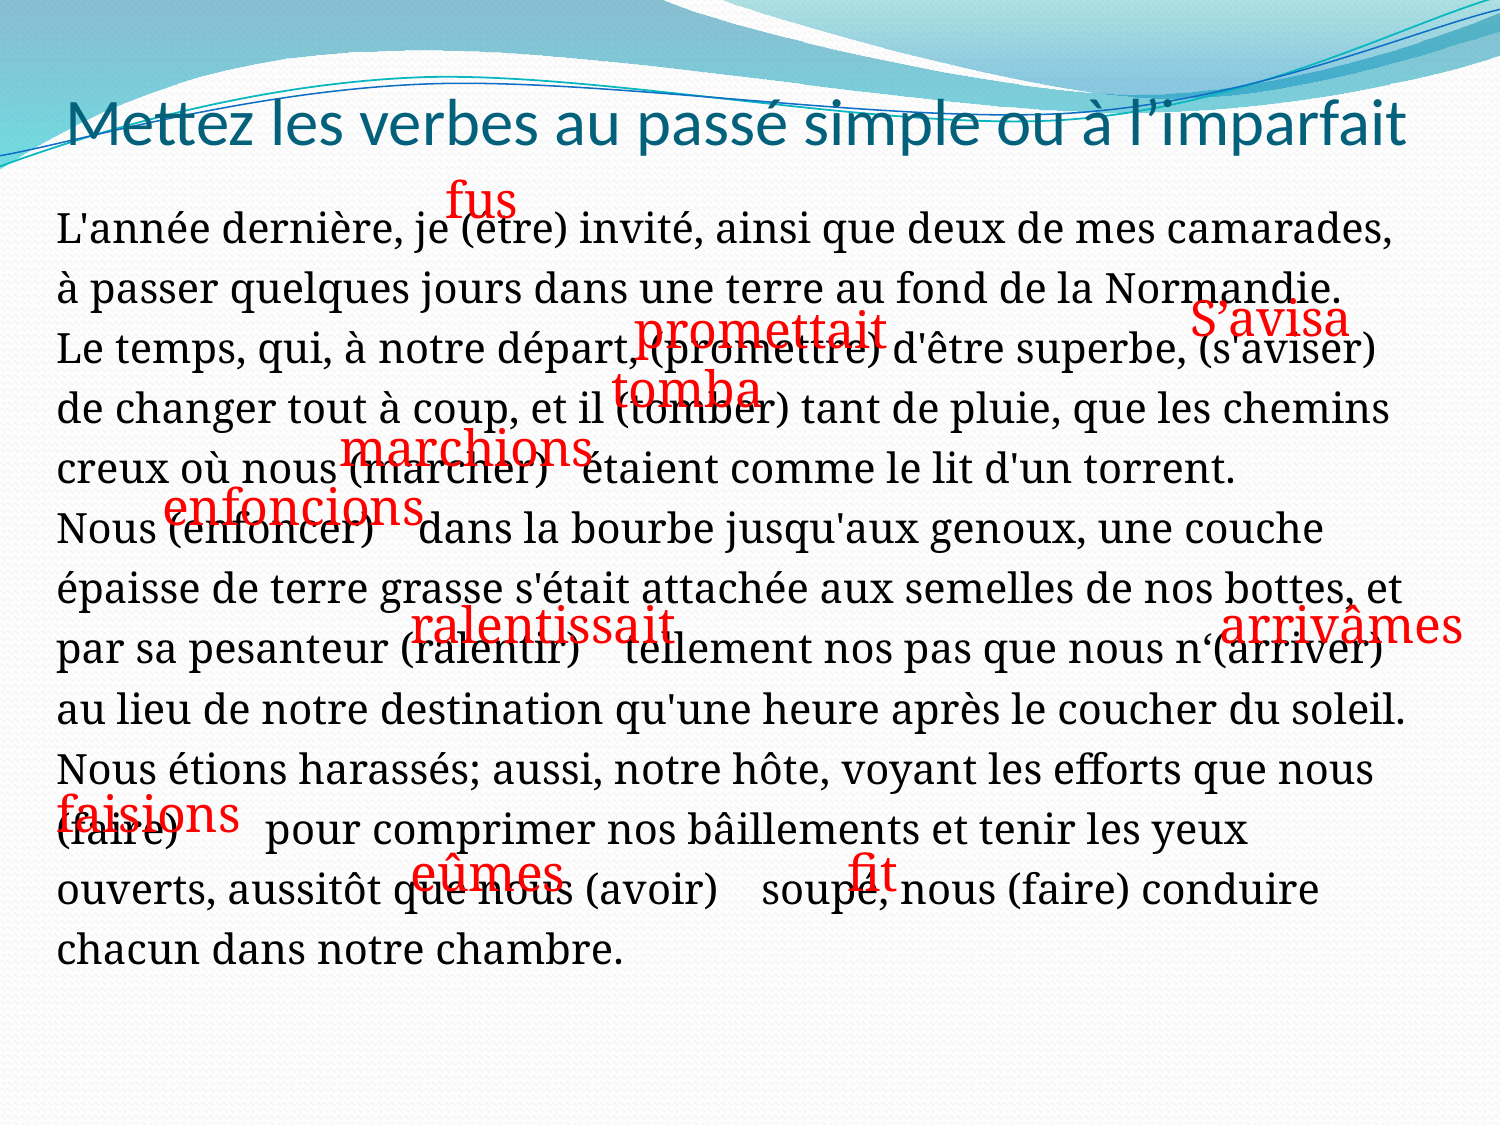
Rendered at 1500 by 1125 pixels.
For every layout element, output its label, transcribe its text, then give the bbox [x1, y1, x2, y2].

text_box fit [832, 834, 928, 909]
text_box marchions [324, 408, 621, 484]
text_box eûmes [395, 834, 691, 909]
text_box arrivâmes [1204, 586, 1500, 661]
text_box tomba [596, 349, 880, 425]
text_box S’avisa [1175, 278, 1412, 354]
text_box fus [430, 160, 597, 236]
text_box enfoncions [147, 467, 443, 543]
text_box faisions [41, 775, 278, 850]
title Mettez les verbes au passé simple ou à l’imparfait [64, 54, 1425, 159]
text_box promettait [620, 290, 916, 366]
list L'année dernière, je (être) invité, ainsi que deux de mes camarades, à passer quelques jours dans une terre au fond de la Normandie. Le temps, qui, à notre départ, (promettre) d'être superbe, (s'aviser) de changer tout à coup, et il (tomber) tant de pluie, que les chemins creux où nous (marcher) étaient comme le lit d'un torrent. Nous (enfoncer) dans la bourbe jusqu'aux genoux, une couche épaisse de terre grasse s'était attachée aux semelles de nos bottes, et par sa pesanteur (ralentir) tellement nos pas que nous n‘(arriver) au lieu de notre destination qu'une heure après le coucher du soleil. Nous étions harassés; aussi, notre hôte, voyant les efforts que nous (faire) pour comprimer nos bâillements et tenir les yeux ouverts, aussitôt que nous (avoir) soupé, nous (faire) conduire chacun dans notre chambre. [41, 184, 1425, 1038]
text_box ralentissait [395, 586, 691, 661]
